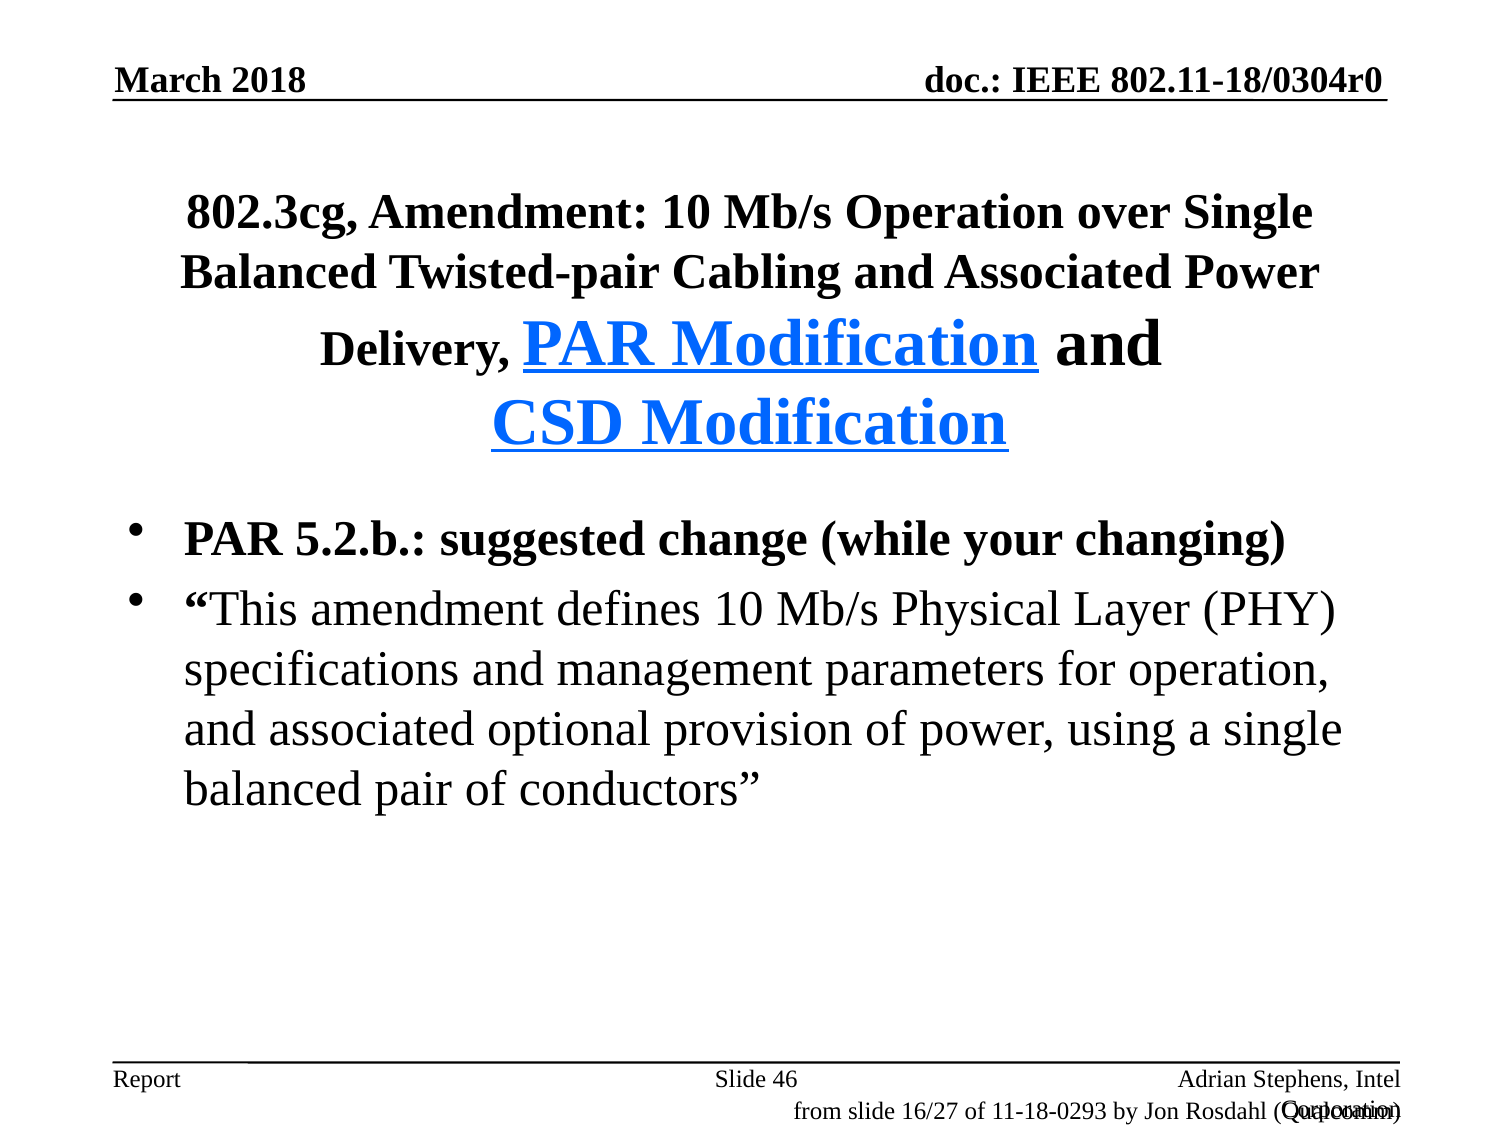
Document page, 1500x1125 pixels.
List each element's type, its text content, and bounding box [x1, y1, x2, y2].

slide_number Slide 46 [711, 1061, 801, 1093]
title 802.3cg, Amendment: 10 Mb/s Operation over Single Balanced Twisted-pair Cabling and Associated Power Delivery, PAR Modification and CSD Modification [112, 224, 1388, 412]
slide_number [114, 54, 374, 101]
list PAR 5.2.b.: suggested change (while your changing) “This amendment defines 10 Mb/s Physical Layer (PHY) specifications and management parameters for operation, and associated optional provision of power, using a single balanced pair of conductors” [112, 498, 1388, 950]
text_box from slide 16/27 of 11-18-0293 by Jon Rosdahl (Qualcomm) [343, 1087, 1417, 1125]
footer Adrian Stephens, Intel Corporation [1141, 1061, 1402, 1087]
